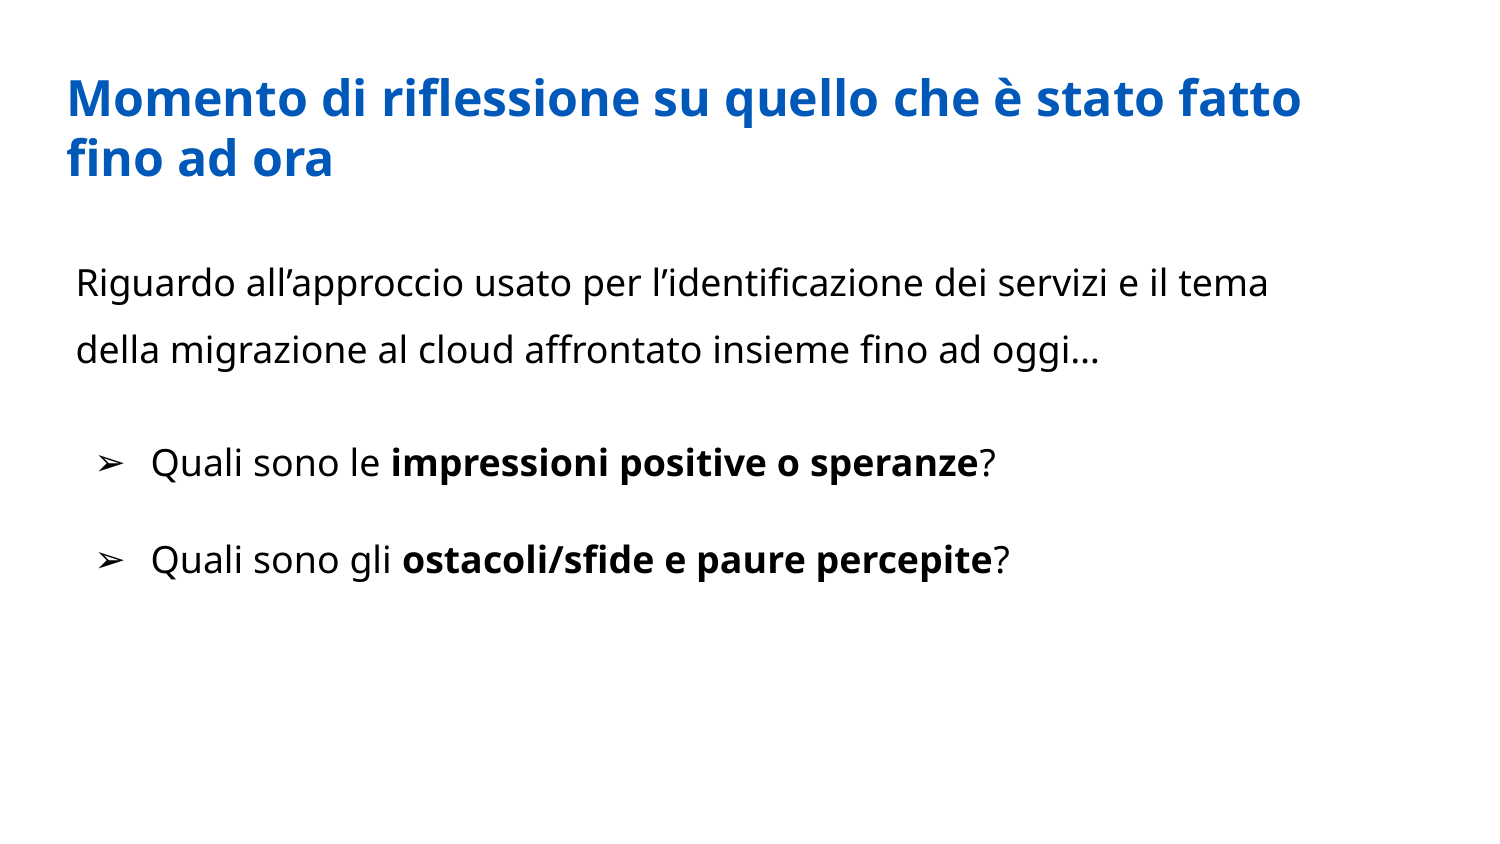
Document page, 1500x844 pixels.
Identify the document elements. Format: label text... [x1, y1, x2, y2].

title Momento di riflessione su quello che è stato fatto fino ad ora [51, 51, 1409, 161]
text_box Riguardo all’approccio usato per l’identificazione dei servizi e il tema della migrazione al cloud affrontato insieme fino ad oggi… Quali sono le impressioni positive o speranze? Quali sono gli ostacoli/sfide e paure percepite? [60, 221, 1380, 787]
